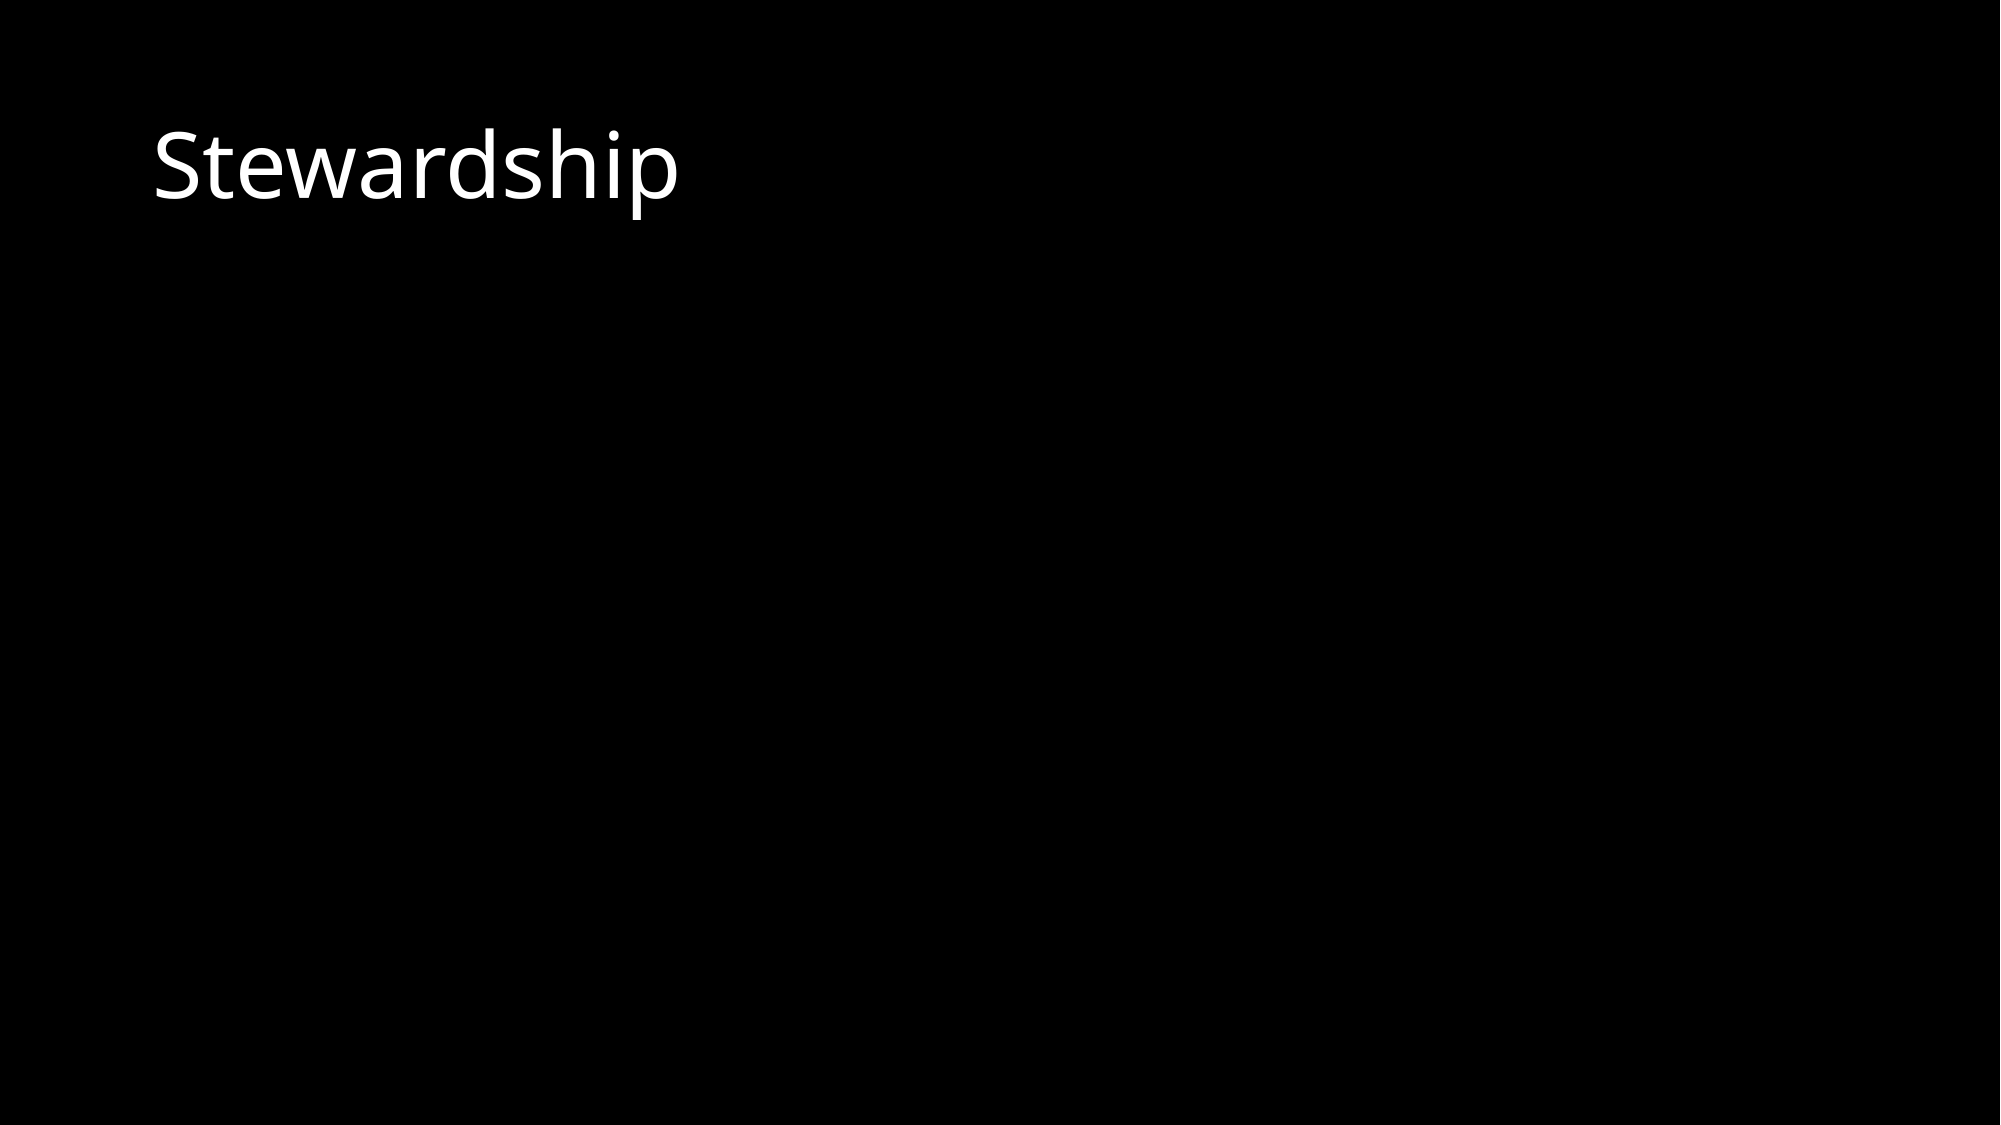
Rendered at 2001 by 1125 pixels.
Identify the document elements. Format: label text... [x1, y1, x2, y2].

title Stewardship [137, 59, 1863, 278]
